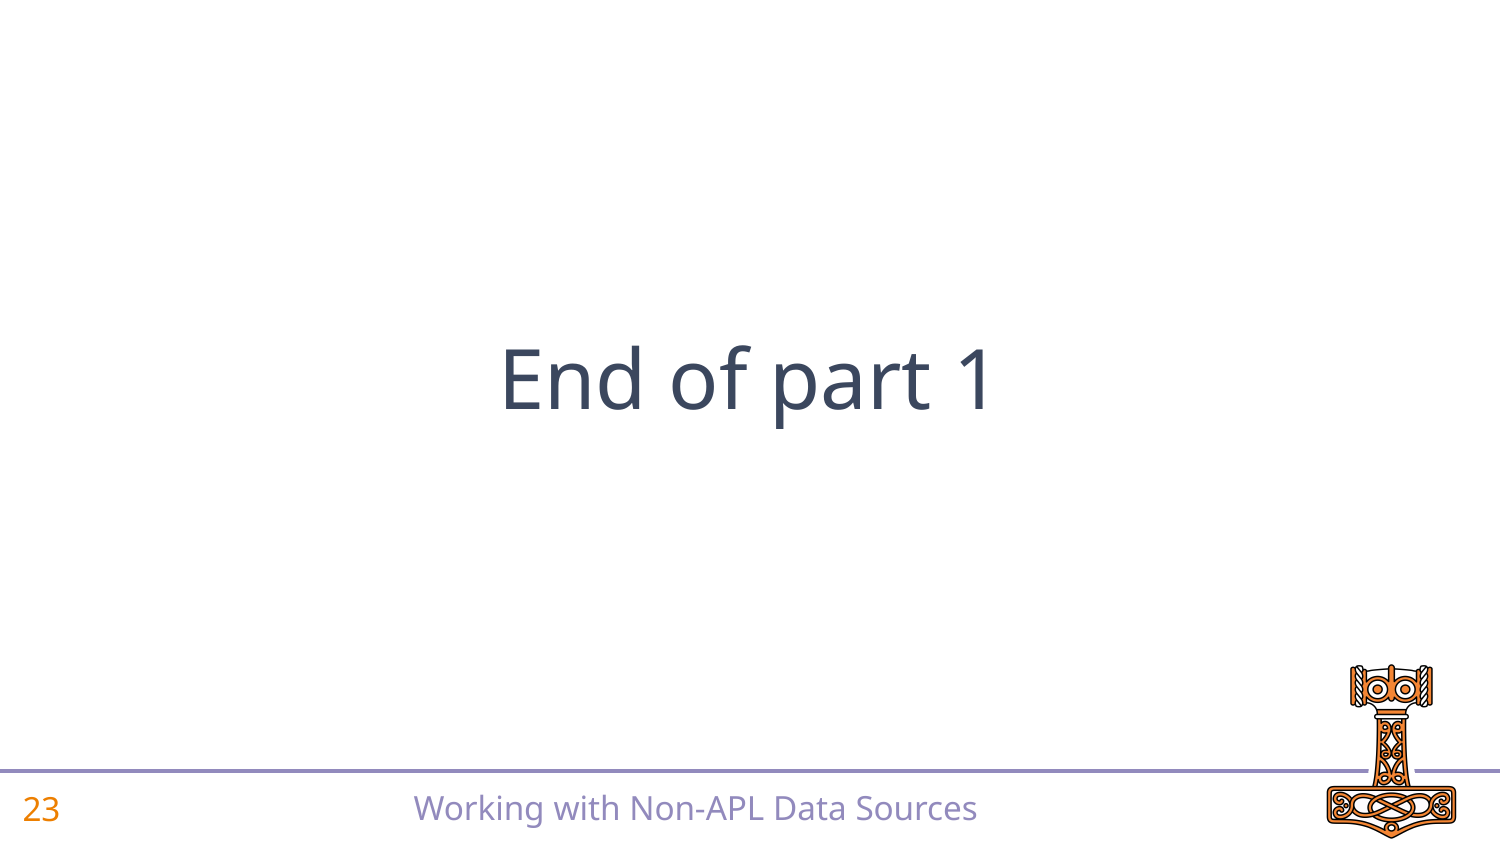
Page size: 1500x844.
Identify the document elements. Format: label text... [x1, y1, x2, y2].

picture [1320, 655, 1461, 844]
text_box End of part 1 [0, 318, 1500, 434]
